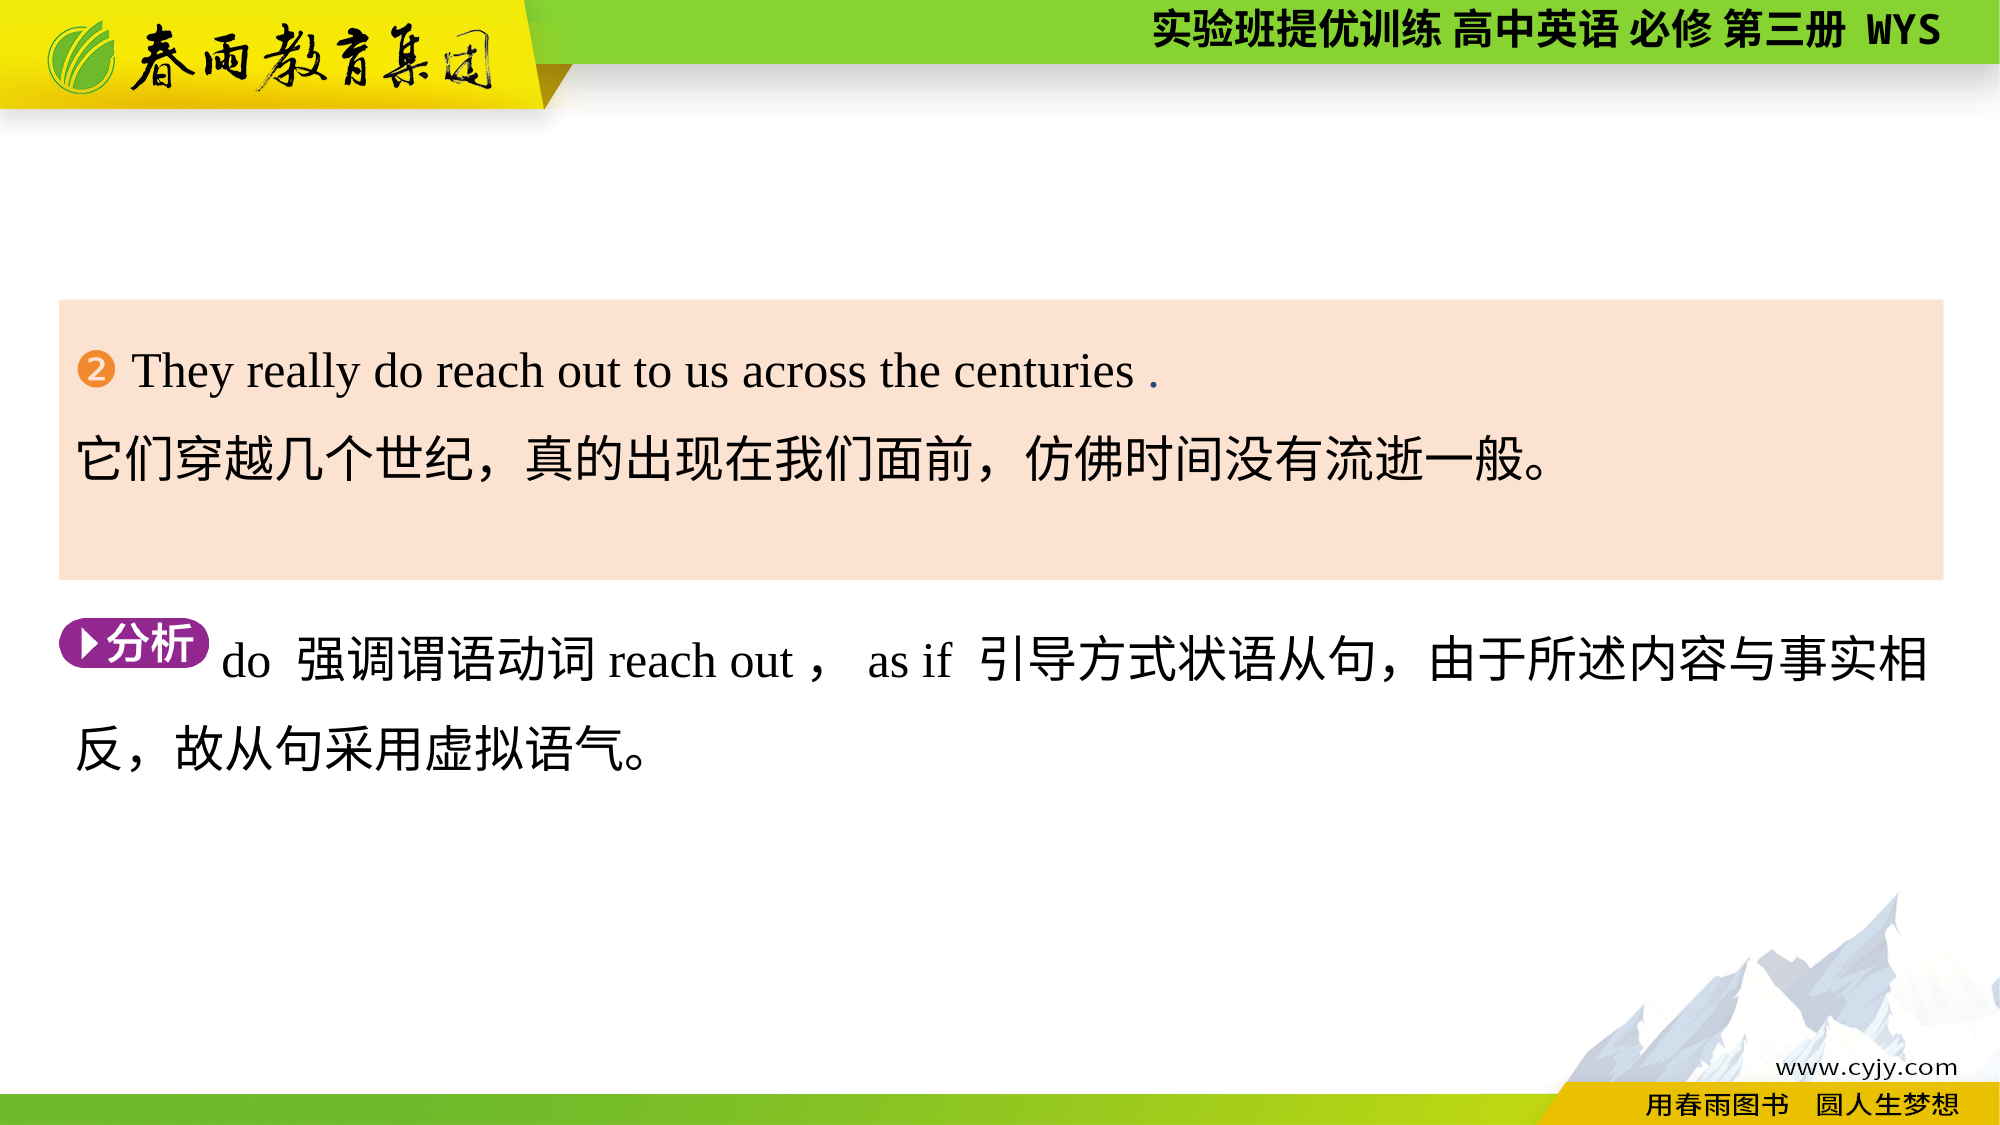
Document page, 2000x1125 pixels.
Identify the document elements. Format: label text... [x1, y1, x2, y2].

text_box do 强调谓语动词reach out，as if 引导方式状语从句，由于所述内容与事实相反，故从句采用虚拟语气。 [59, 589, 1944, 785]
picture [0, 0, 2000, 1125]
